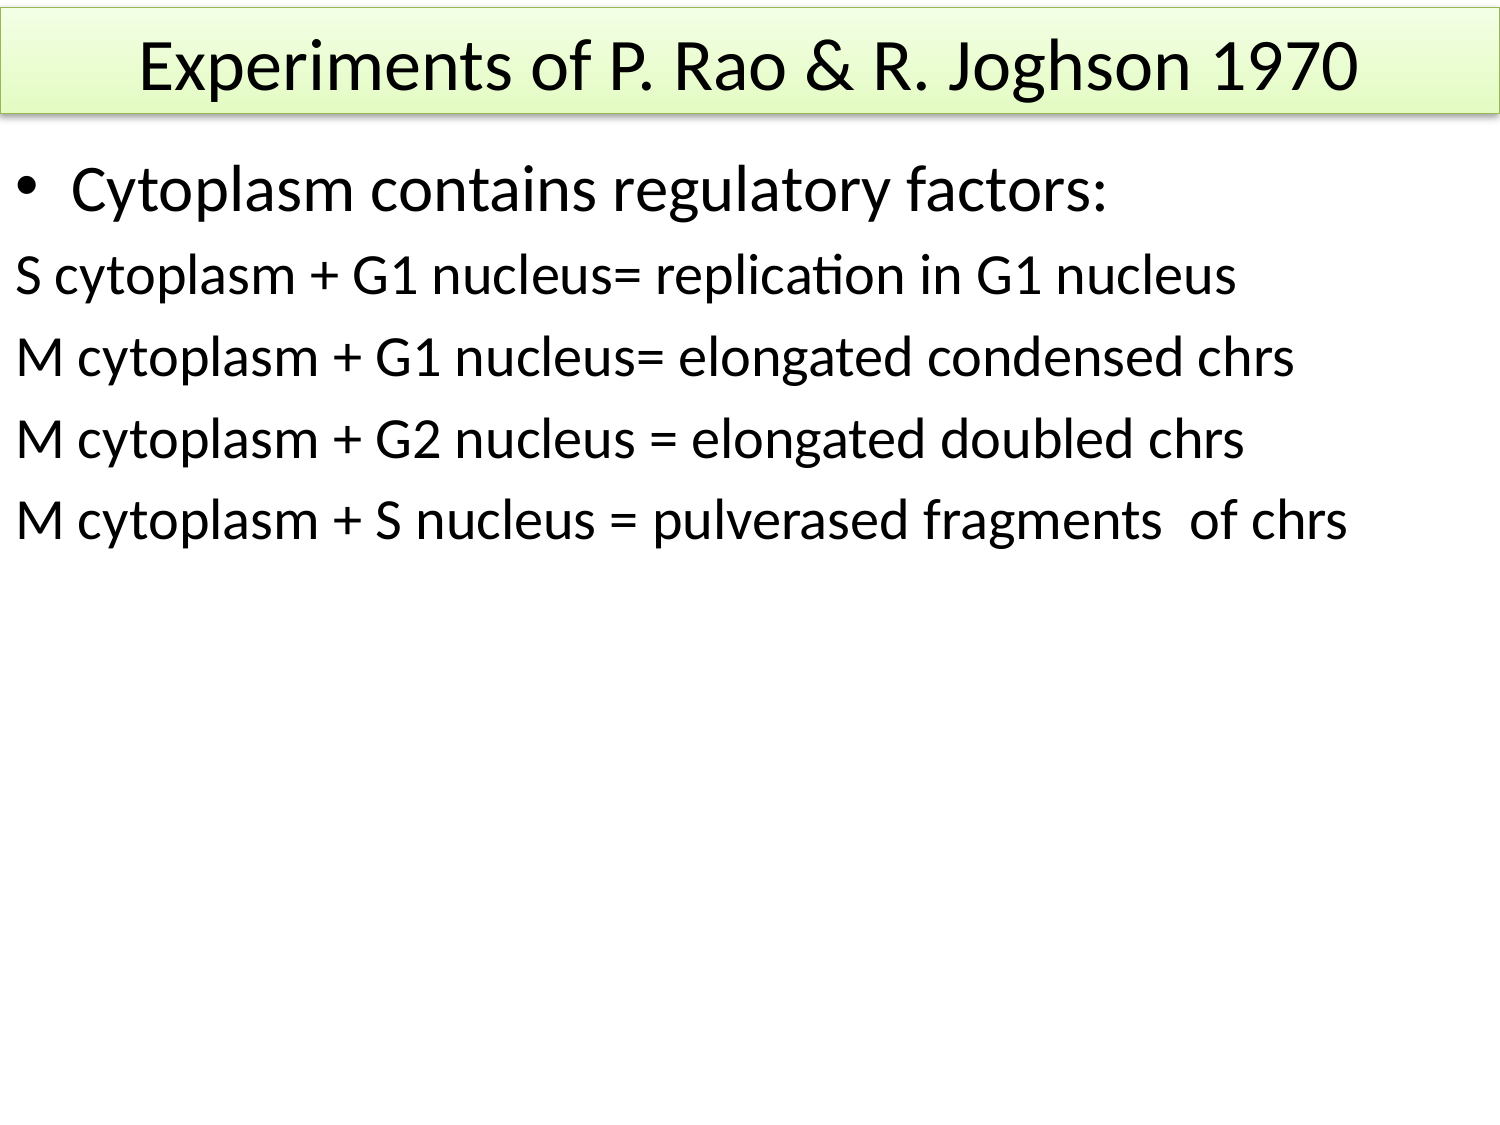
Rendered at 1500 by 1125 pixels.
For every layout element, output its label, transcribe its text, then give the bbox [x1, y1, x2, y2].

title Experiments of P. Rao & R. Joghson 1970 [0, 7, 1500, 114]
list Cytoplasm contains regulatory factors: S cytoplasm + G1 nucleus= replication in G1 nucleus M cytoplasm + G1 nucleus= elongated condensed chrs M cytoplasm + G2 nucleus = elongated doubled chrs M cytoplasm + S nucleus = pulverased fragments of chrs [0, 137, 1500, 1125]
